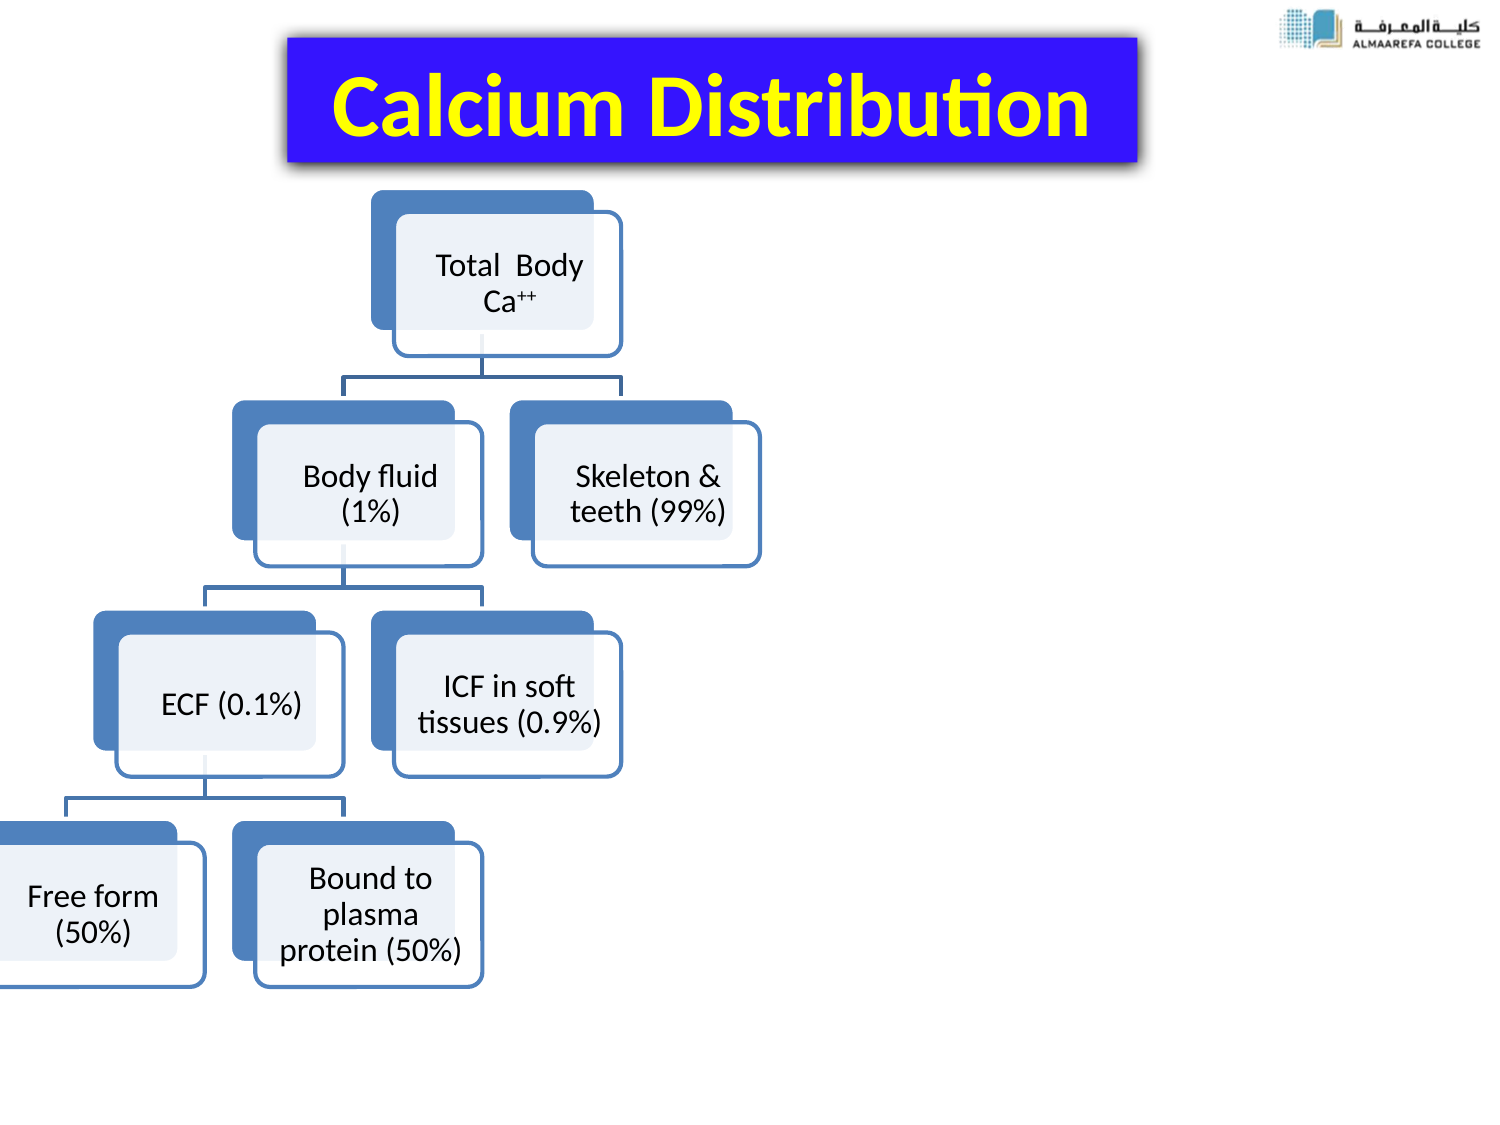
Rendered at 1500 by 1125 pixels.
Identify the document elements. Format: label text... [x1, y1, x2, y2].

picture [1275, 0, 1485, 65]
title Calcium Distribution [287, 37, 1138, 163]
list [0, 187, 1500, 1088]
